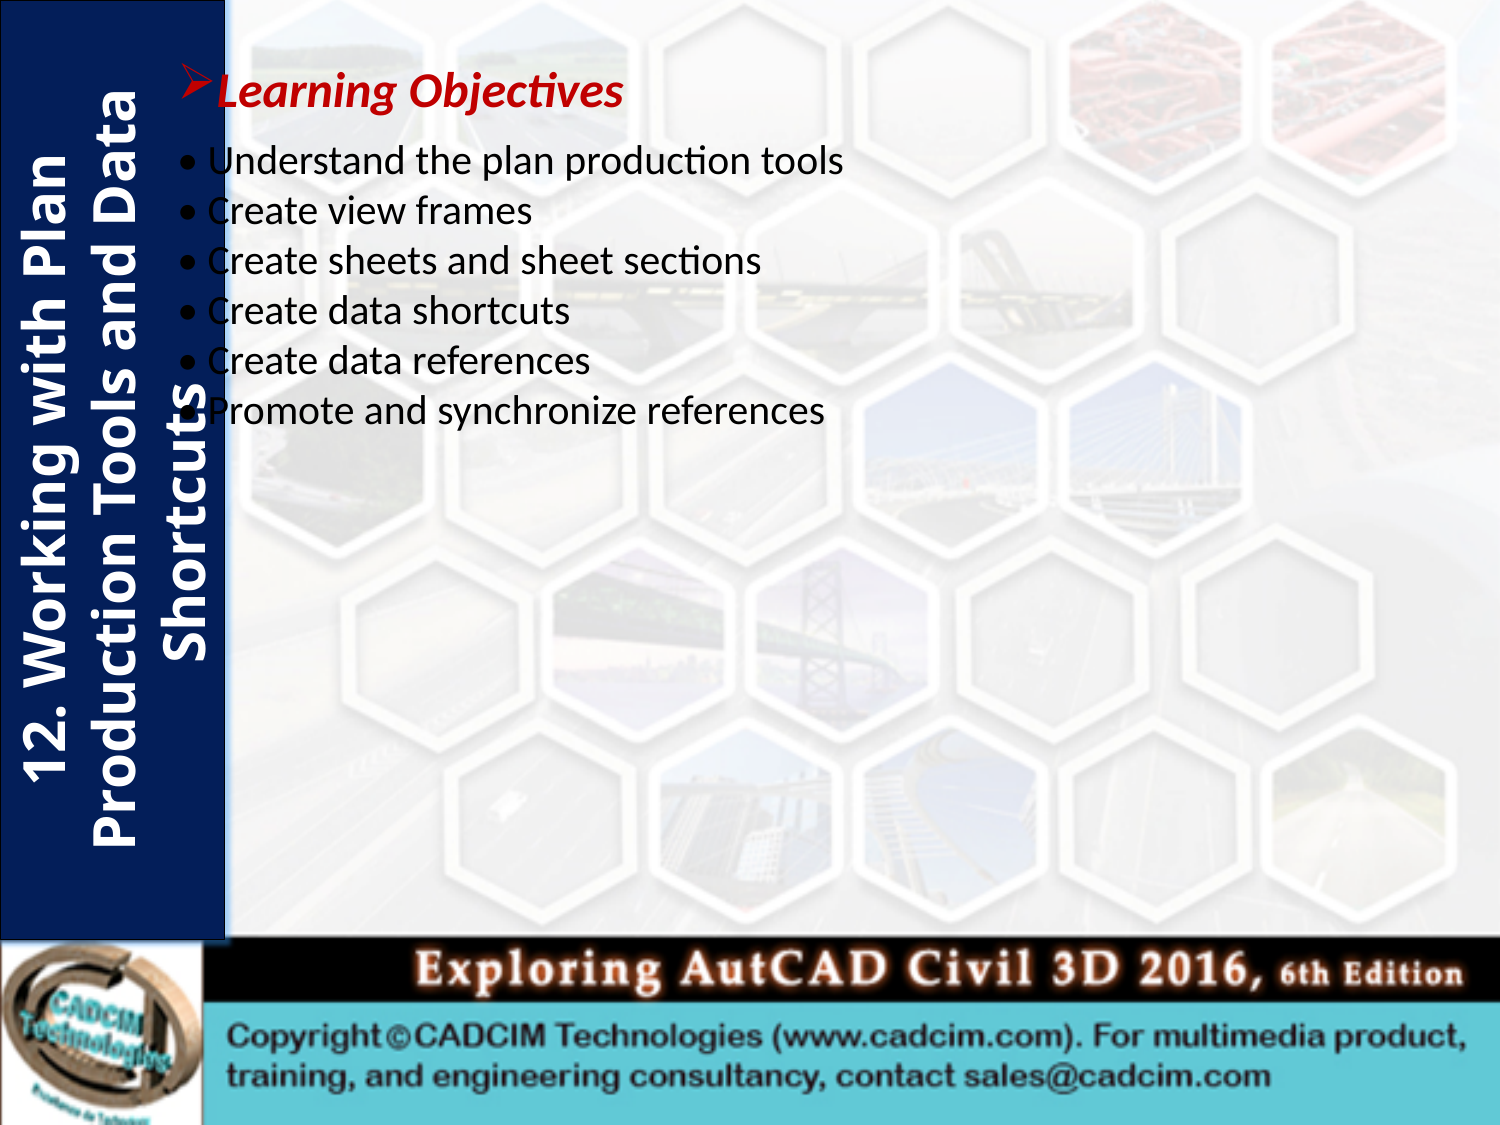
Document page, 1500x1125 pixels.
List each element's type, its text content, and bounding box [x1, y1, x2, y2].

text_box Learning Objectives [162, 49, 750, 125]
text_box • Understand the plan production tools • Create view frames • Create sheets and sheet sections • Create data shortcuts • Create data references • Promote and synchronize references [162, 125, 988, 441]
picture [0, 0, 1500, 1125]
